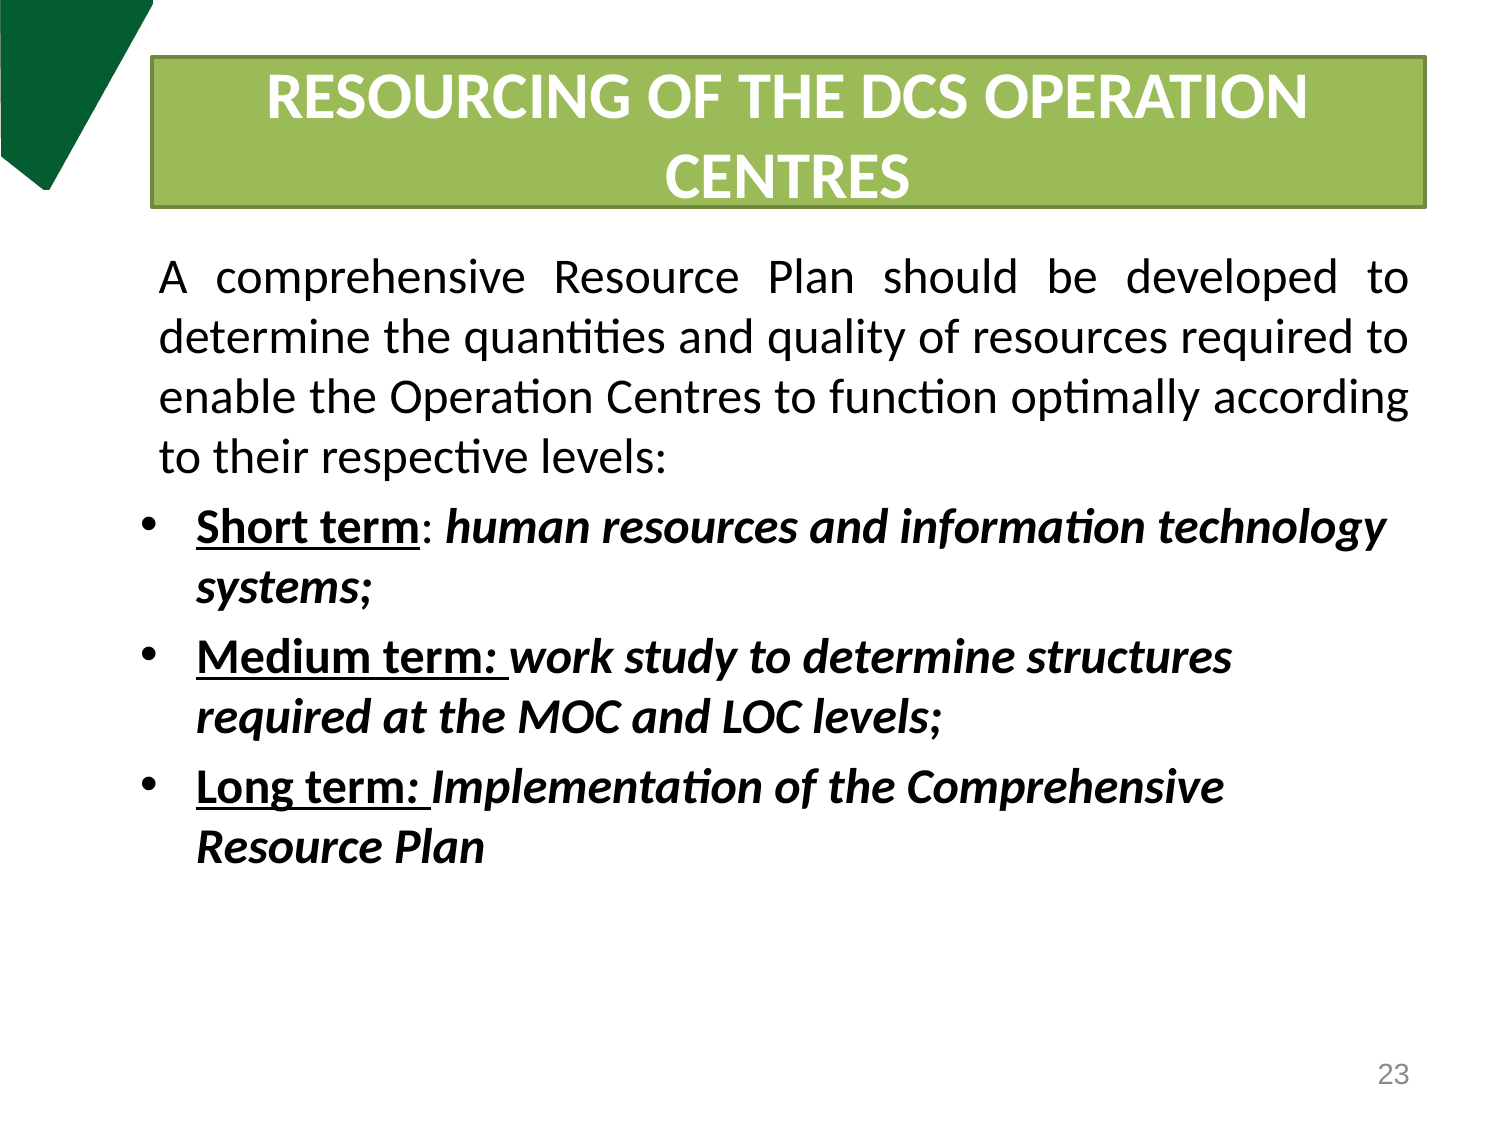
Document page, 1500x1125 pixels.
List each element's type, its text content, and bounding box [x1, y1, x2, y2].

slide_number 23 [1074, 1042, 1425, 1103]
title RESOURCING OF THE DCS OPERATION CENTRES [152, 57, 1425, 208]
picture [0, 0, 153, 190]
list A comprehensive Resource Plan should be developed to determine the quantities and quality of resources required to enable the Operation Centres to function optimally according to their respective levels: Short term: human resources and information technology systems; Medium term: work study to determine structures required at the MOC and LOC levels; Long term: Implementation of the Comprehensive Resource Plan [125, 236, 1425, 1074]
